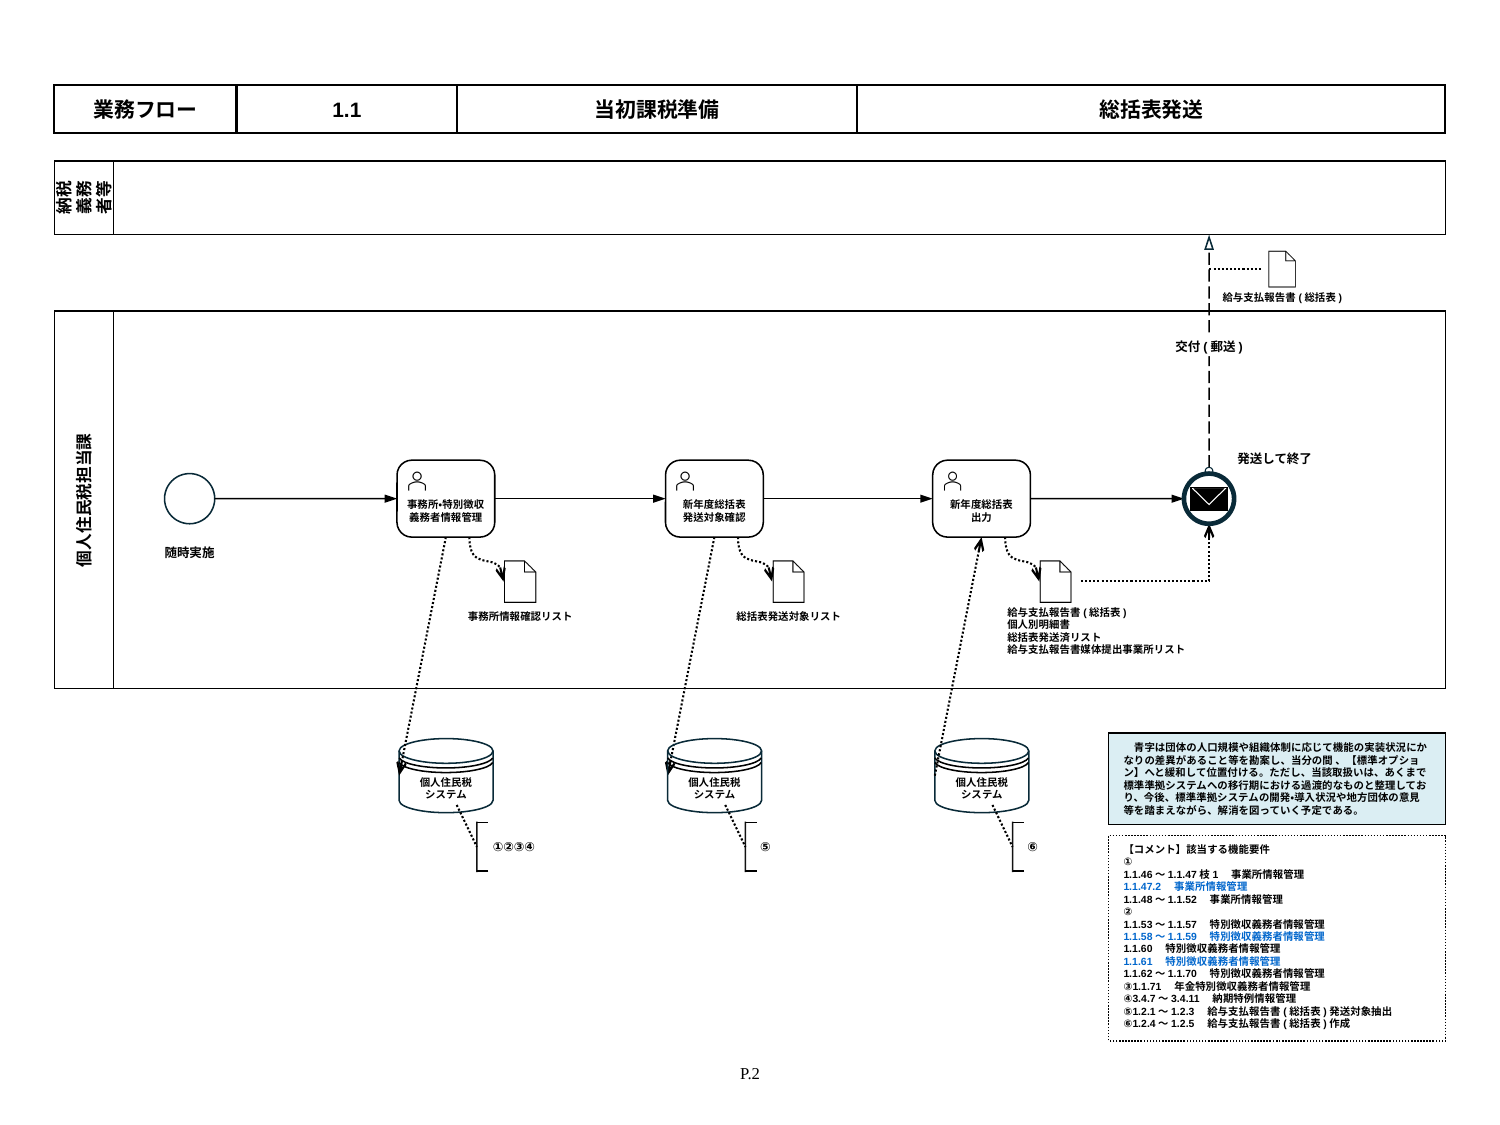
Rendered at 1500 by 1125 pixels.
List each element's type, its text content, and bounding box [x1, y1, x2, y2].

text_box 青字は団体の人口規模や組織体制に応じて機能の実装状況にかなりの差異があること等を勘案し、当分の間 、【標準オプション】へと緩和して位置付ける。ただし、当該取扱いは、あくまで標準準拠システムへの移行期における過渡的なものと整理しており、今後、標準準拠システムの開発・導入状況や地方団体の意見等を踏まえながら、解消を図っていく予定である。 [1107, 731, 1447, 826]
slide_number P.2 [581, 1042, 919, 1103]
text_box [53, 310, 1447, 690]
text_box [991, 804, 1116, 871]
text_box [53, 84, 1447, 134]
picture [1260, 247, 1305, 292]
text_box 【コメント】該当する機能要件 ① 1.1.46～1.1.47枝1 事業所情報管理 1.1.47.2 事業所情報管理 1.1.48～1.1.52 事業所情報管理 ② 1.1.53～1.1.57 特別徴収義務者情報管理 1.1.58～1.1.59 特別徴収義務者情報管理 1.1.60 特別徴収義務者情報管理 1.1.61 特別徴収義務者情報管理 1.1.62～1.1.70 特別徴収義務者情報管理 ③1.1.71 年金特別徴収義務者情報管理 ④3.4.7～3.4.11 納期特例情報管理 ⑤1.2.1～1.2.3 給与支払報告書(総括表)発送対象抽出 ⑥1.2.4～1.2.5 給与支払報告書(総括表)作成 [1107, 834, 1447, 1042]
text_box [707, 536, 871, 640]
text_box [932, 459, 1031, 538]
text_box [1080, 523, 1210, 582]
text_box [53, 160, 1447, 236]
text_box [456, 804, 581, 871]
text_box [665, 459, 764, 538]
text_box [438, 536, 603, 640]
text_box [396, 459, 496, 538]
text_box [724, 804, 848, 871]
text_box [933, 738, 1030, 814]
text_box 給与支払報告書(総括表) [1200, 273, 1365, 310]
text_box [1089, 351, 1329, 361]
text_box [398, 738, 494, 814]
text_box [991, 536, 1204, 670]
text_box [1183, 473, 1235, 525]
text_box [666, 738, 763, 814]
